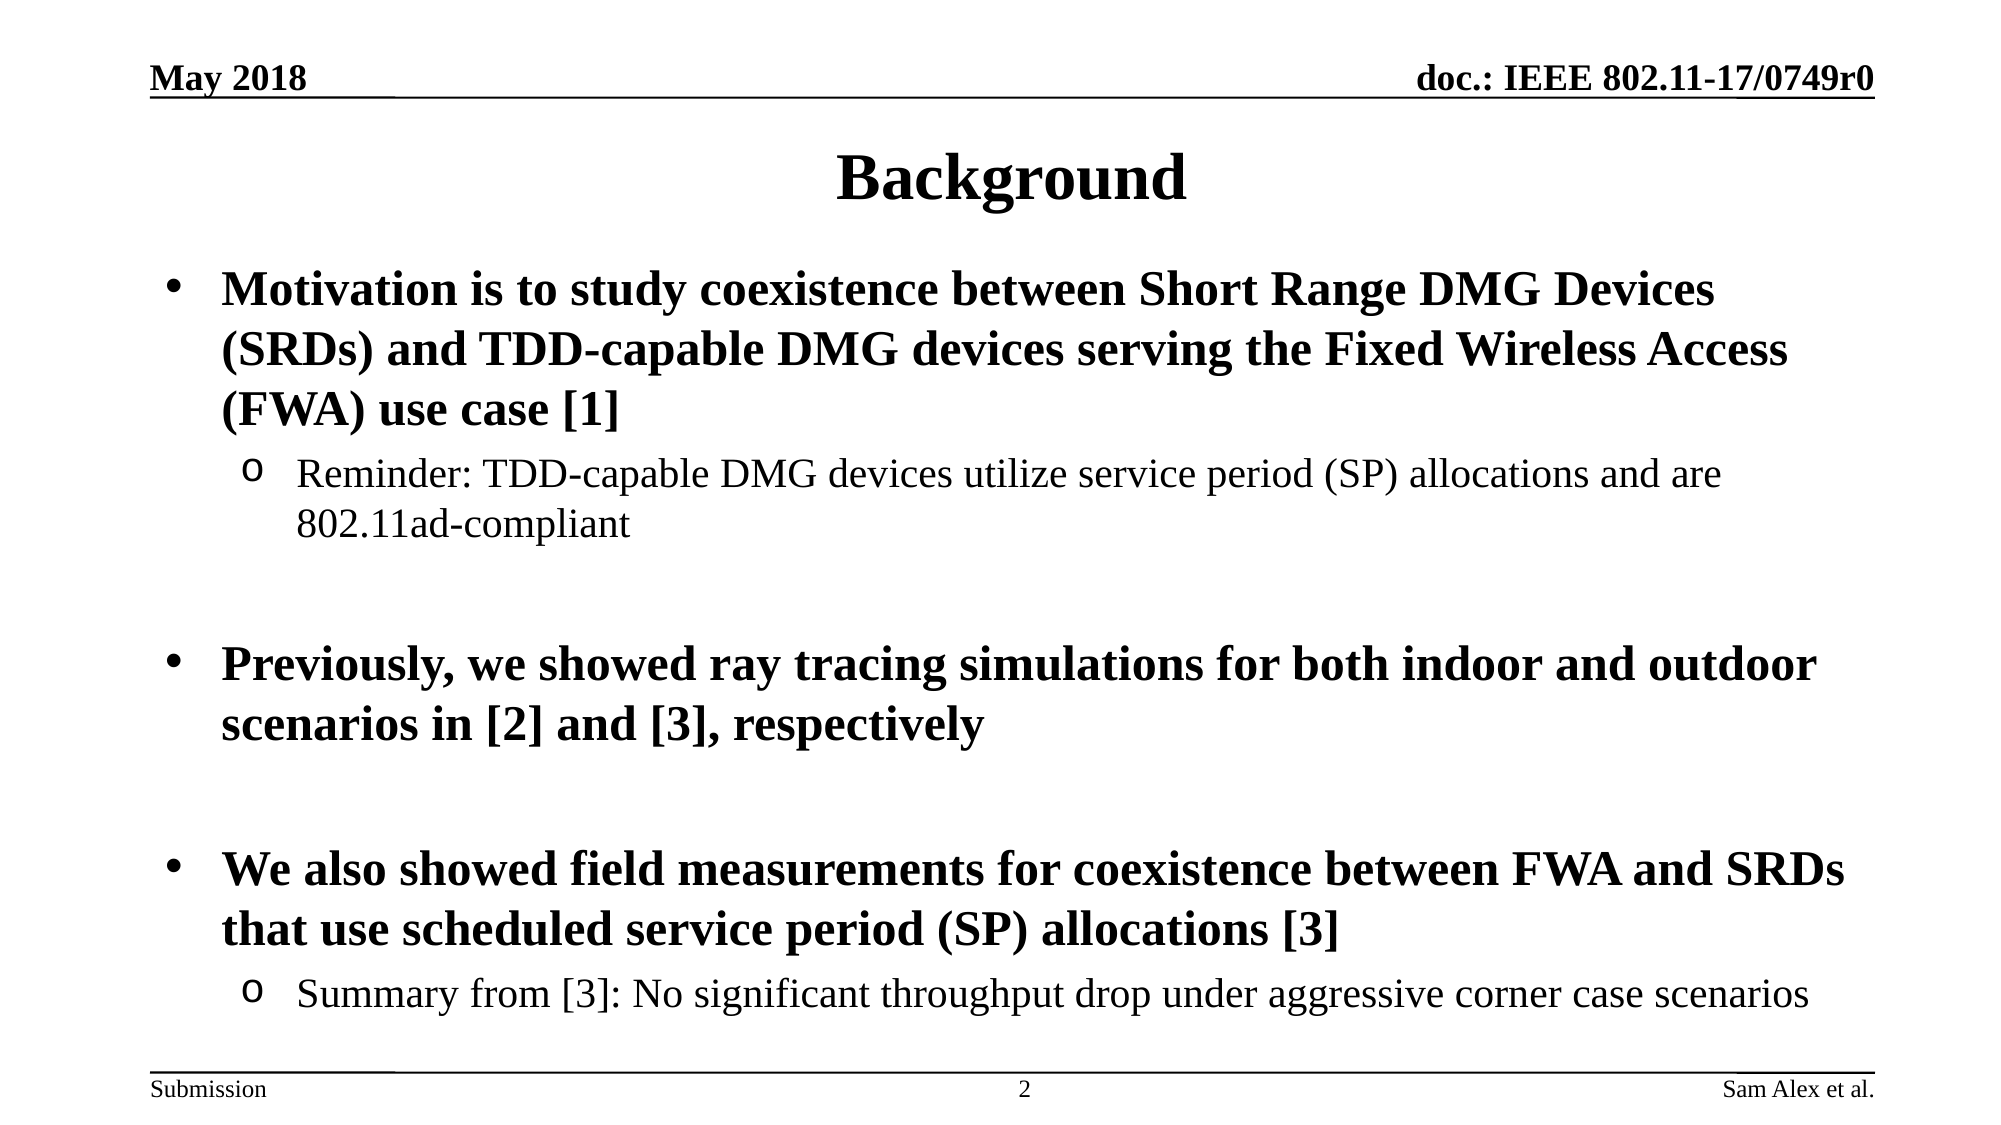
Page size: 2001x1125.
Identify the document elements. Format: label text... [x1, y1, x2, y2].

slide_number 2 [936, 1072, 1113, 1111]
title Background [149, 97, 1876, 248]
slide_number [149, 59, 750, 98]
footer Sam Alex et al. [1169, 1072, 1876, 1111]
list Motivation is to study coexistence between Short Range DMG Devices (SRDs) and TDD-capable DMG devices serving the Fixed Wireless Access (FWA) use case [1] Reminder: TDD-capable DMG devices utilize service period (SP) allocations and are 802.11ad-compliant Previously, we showed ray tracing simulations for both indoor and outdoor scenarios in [2] and [3], respectively We also showed field measurements for coexistence between FWA and SRDs that use scheduled service period (SP) allocations [3] Summary from [3]: No significant throughput drop under aggressive corner case scenarios [149, 248, 1876, 1073]
